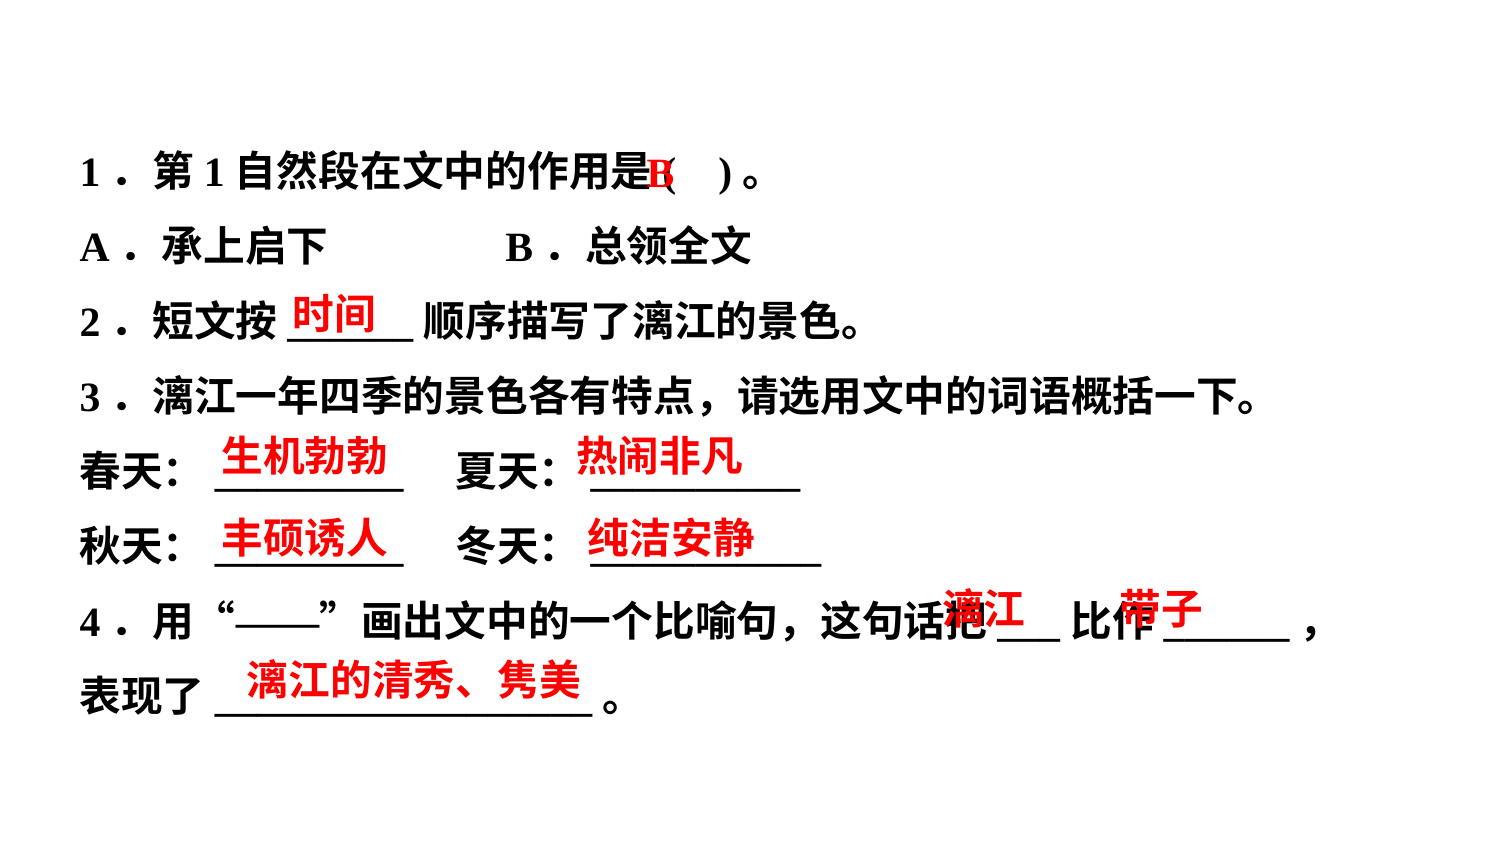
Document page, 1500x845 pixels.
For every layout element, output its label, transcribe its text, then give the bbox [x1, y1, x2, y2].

text_box 时间 [277, 280, 392, 345]
text_box 生机勃勃 [206, 422, 404, 487]
text_box 丰硕诱人 [206, 504, 404, 570]
text_box 漓江 [927, 575, 1041, 640]
text_box 1．第1自然段在文中的作用是( )。 A．承上启下 B．总领全文 2．短文按______顺序描写了漓江的景色。 3．漓江一年四季的景色各有特点，请选用文中的词语概括一下。 春天：_________ 夏天：__________ 秋天：_________ 冬天：___________ 4．用“——”画出文中的一个比喻句，这句话把___比作______， 表现了__________________。 [64, 112, 1471, 728]
text_box 带子 [1104, 575, 1218, 641]
text_box 纯洁安静 [573, 504, 770, 570]
text_box B [631, 138, 690, 204]
text_box 热闹非凡 [561, 422, 758, 487]
text_box 漓江的清秀、隽美 [232, 646, 596, 712]
